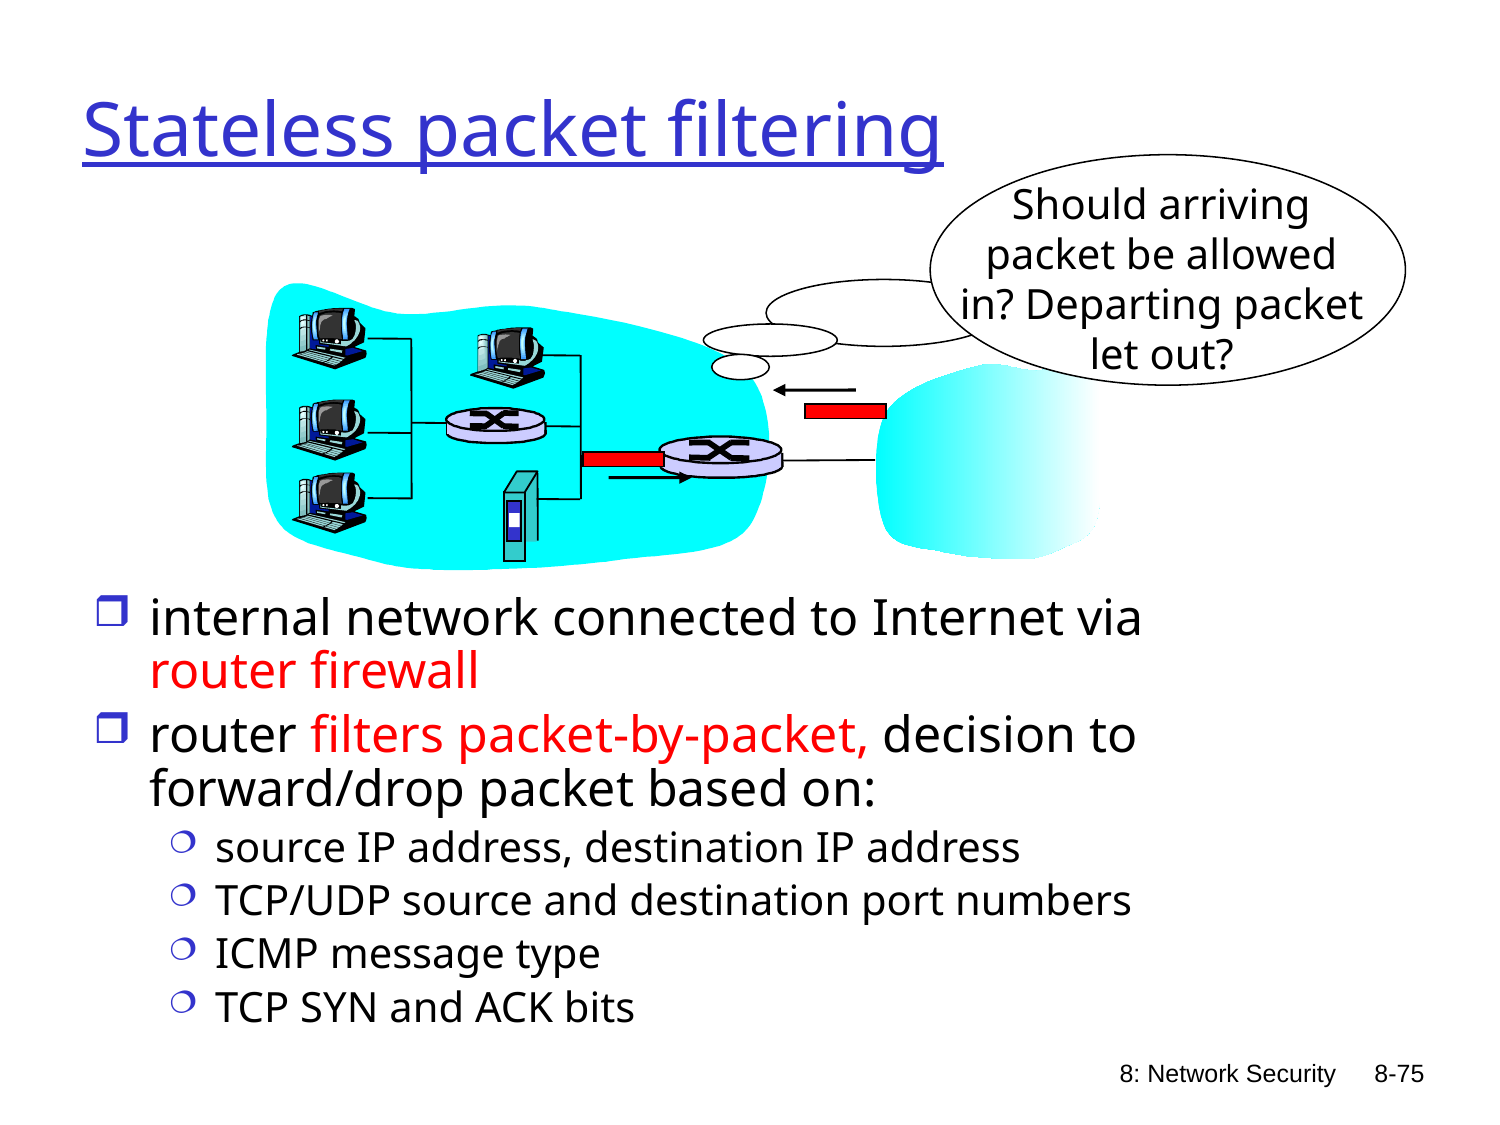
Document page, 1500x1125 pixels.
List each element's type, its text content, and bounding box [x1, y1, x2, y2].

text_box Should arriving packet be allowed in? Departing packet let out? [942, 170, 1381, 385]
title Stateless packet filtering [67, 32, 1343, 221]
footer 8: Network Security [876, 1050, 1352, 1125]
text_box [830, 279, 931, 283]
text_box [930, 234, 942, 283]
list internal network connected to Internet via router firewall router filters packet-by-packet, decision to forward/drop packet based on: source IP address, destination IP address TCP/UDP source and destination port numbers ICMP message type TCP SYN and ACK bits [78, 584, 1311, 1057]
slide_number 8-75 [1320, 1050, 1440, 1099]
text_box [1381, 218, 1406, 321]
text_box [1049, 154, 1287, 170]
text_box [265, 283, 1101, 571]
